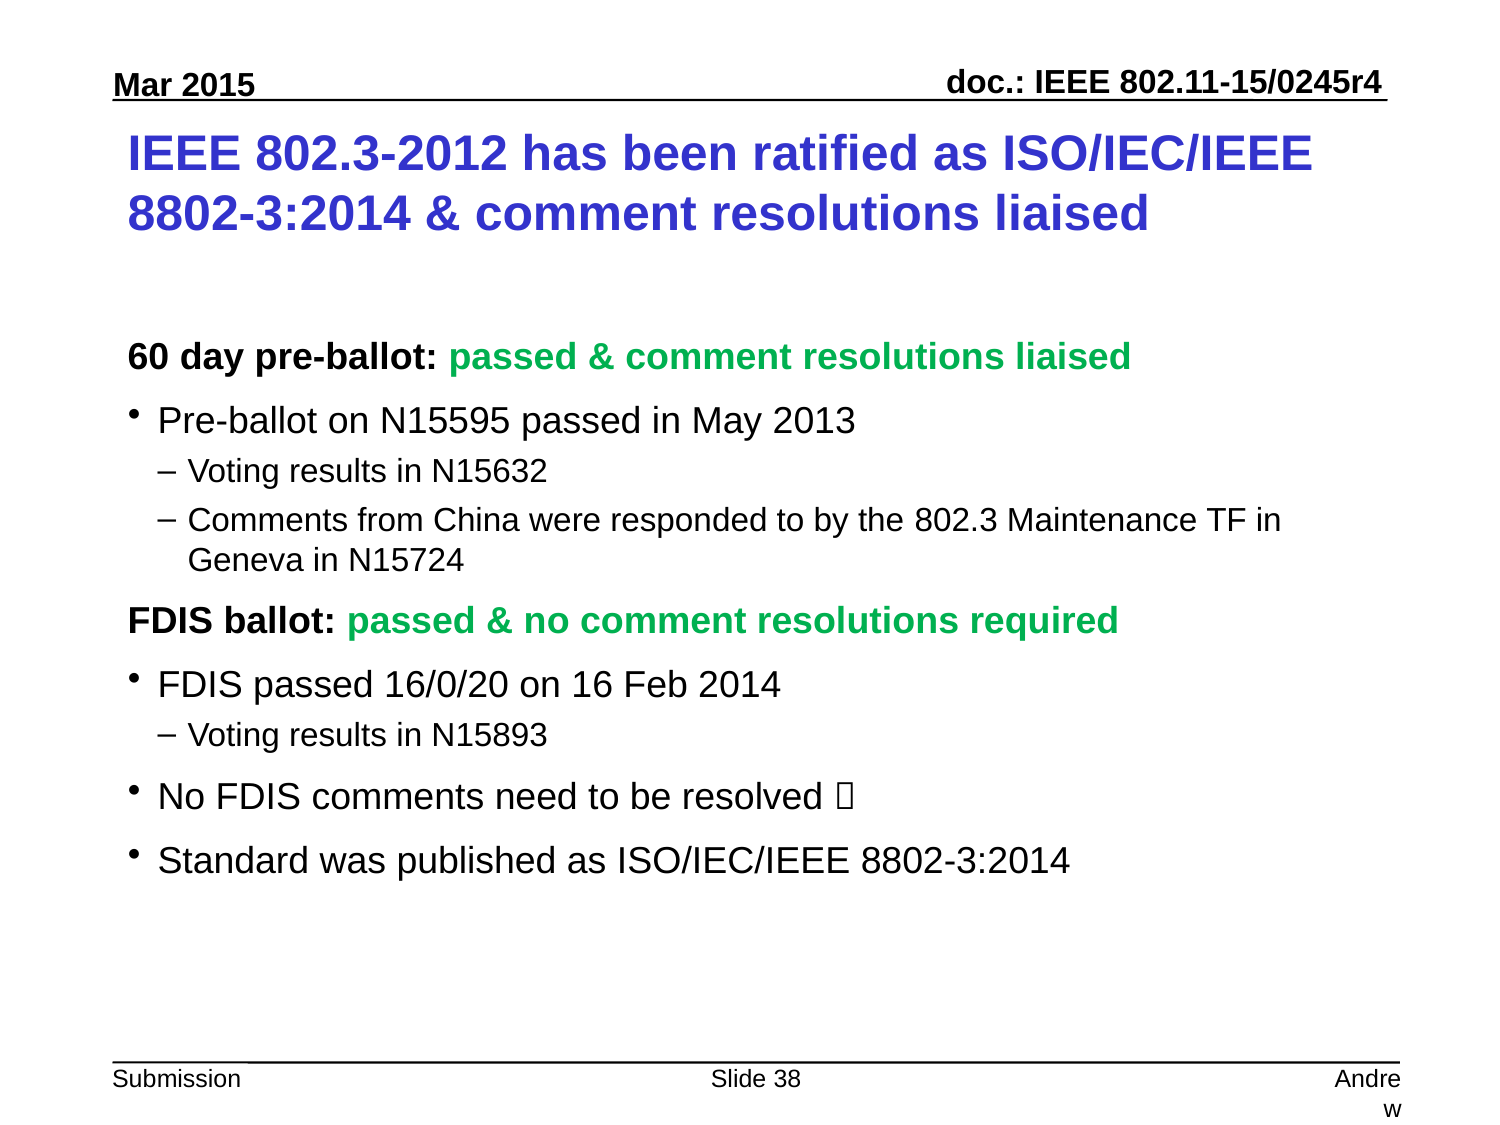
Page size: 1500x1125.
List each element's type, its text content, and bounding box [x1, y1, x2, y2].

title IEEE 802.3-2012 has been ratified as ISO/IEC/IEEE 8802-3:2014 & comment resolutions liaised [112, 112, 1388, 288]
footer Andrew Myles, Cisco [1320, 1061, 1402, 1093]
slide_number Slide 38 [709, 1061, 803, 1093]
list 60 day pre-ballot: passed & comment resolutions liaised Pre-ballot on N15595 passed in May 2013 Voting results in N15632 Comments from China were responded to by the 802.3 Maintenance TF in Geneva in N15724 FDIS ballot: passed & no comment resolutions required FDIS passed 16/0/20 on 16 Feb 2014 Voting results in N15893 No FDIS comments need to be resolved  Standard was published as ISO/IEC/IEEE 8802-3:2014 [112, 324, 1388, 1000]
